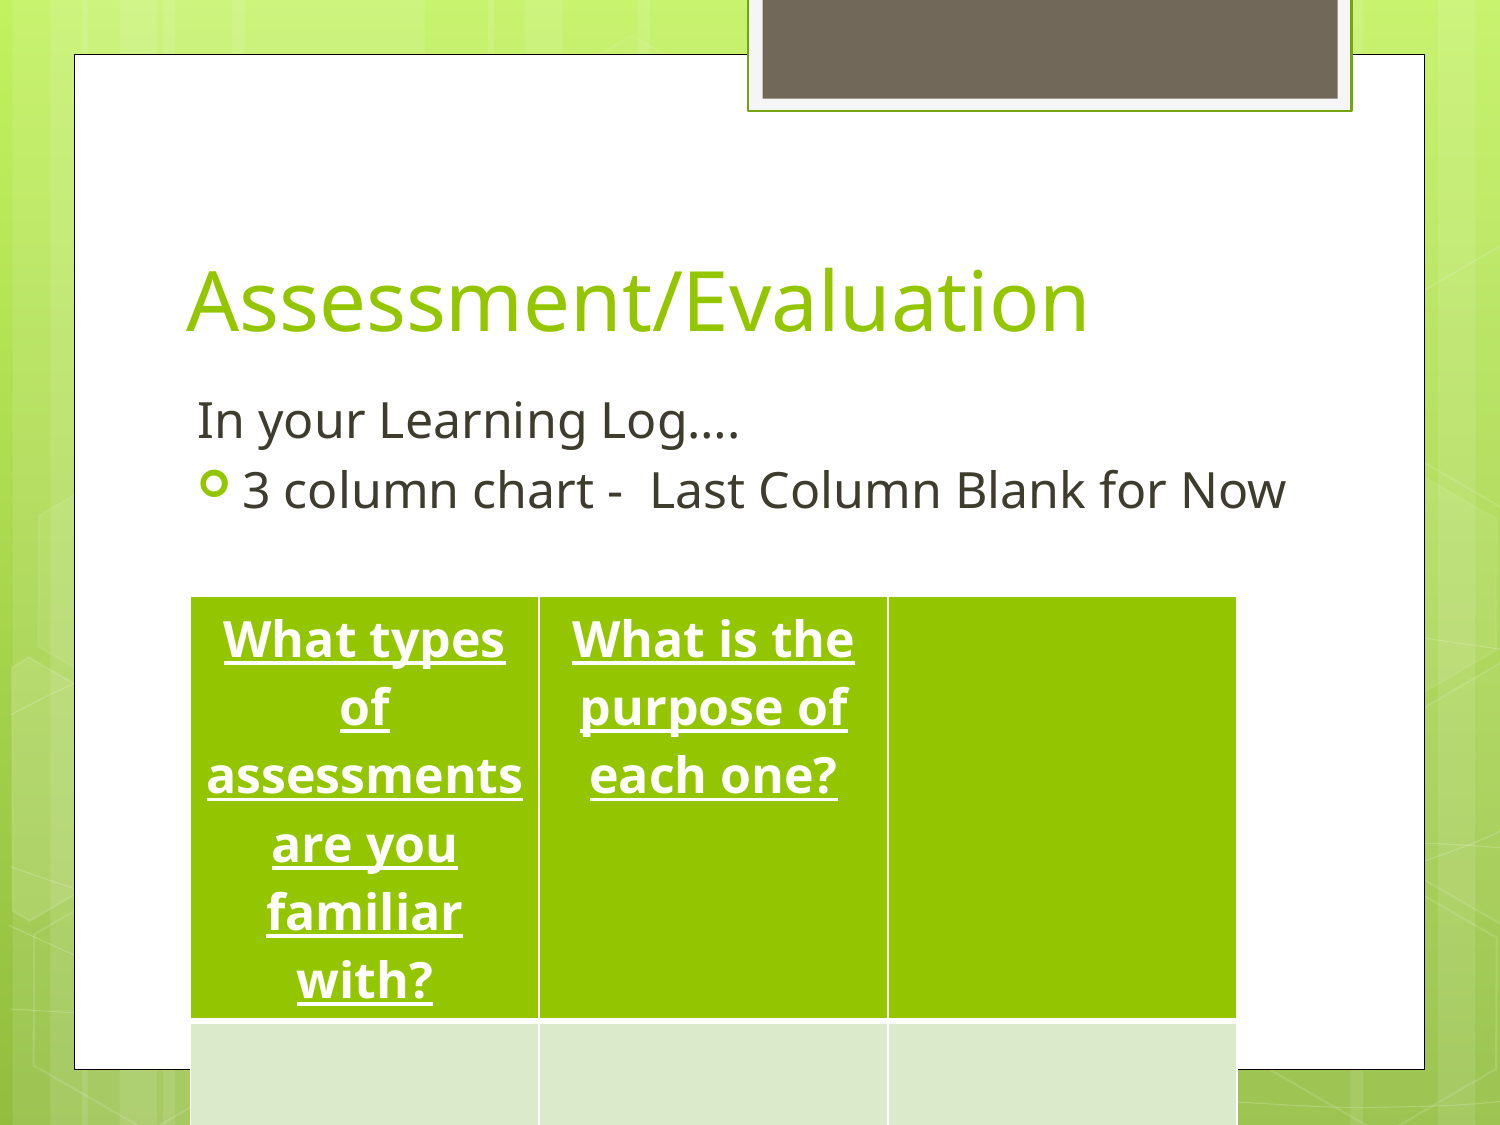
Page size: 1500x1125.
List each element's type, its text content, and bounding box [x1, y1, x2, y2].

table_header What types of assessments are you familiar with? [191, 597, 538, 1018]
table_header What is the purpose of each one? [540, 597, 887, 1018]
table_cell [191, 1024, 538, 1125]
table_cell [540, 1024, 887, 1125]
table_header [889, 597, 1236, 1018]
title Assessment/Evaluation [171, 168, 1324, 357]
table_cell [889, 1024, 1236, 1125]
list In your Learning Log…. 3 column chart - Last Column Blank for Now [171, 381, 1371, 957]
